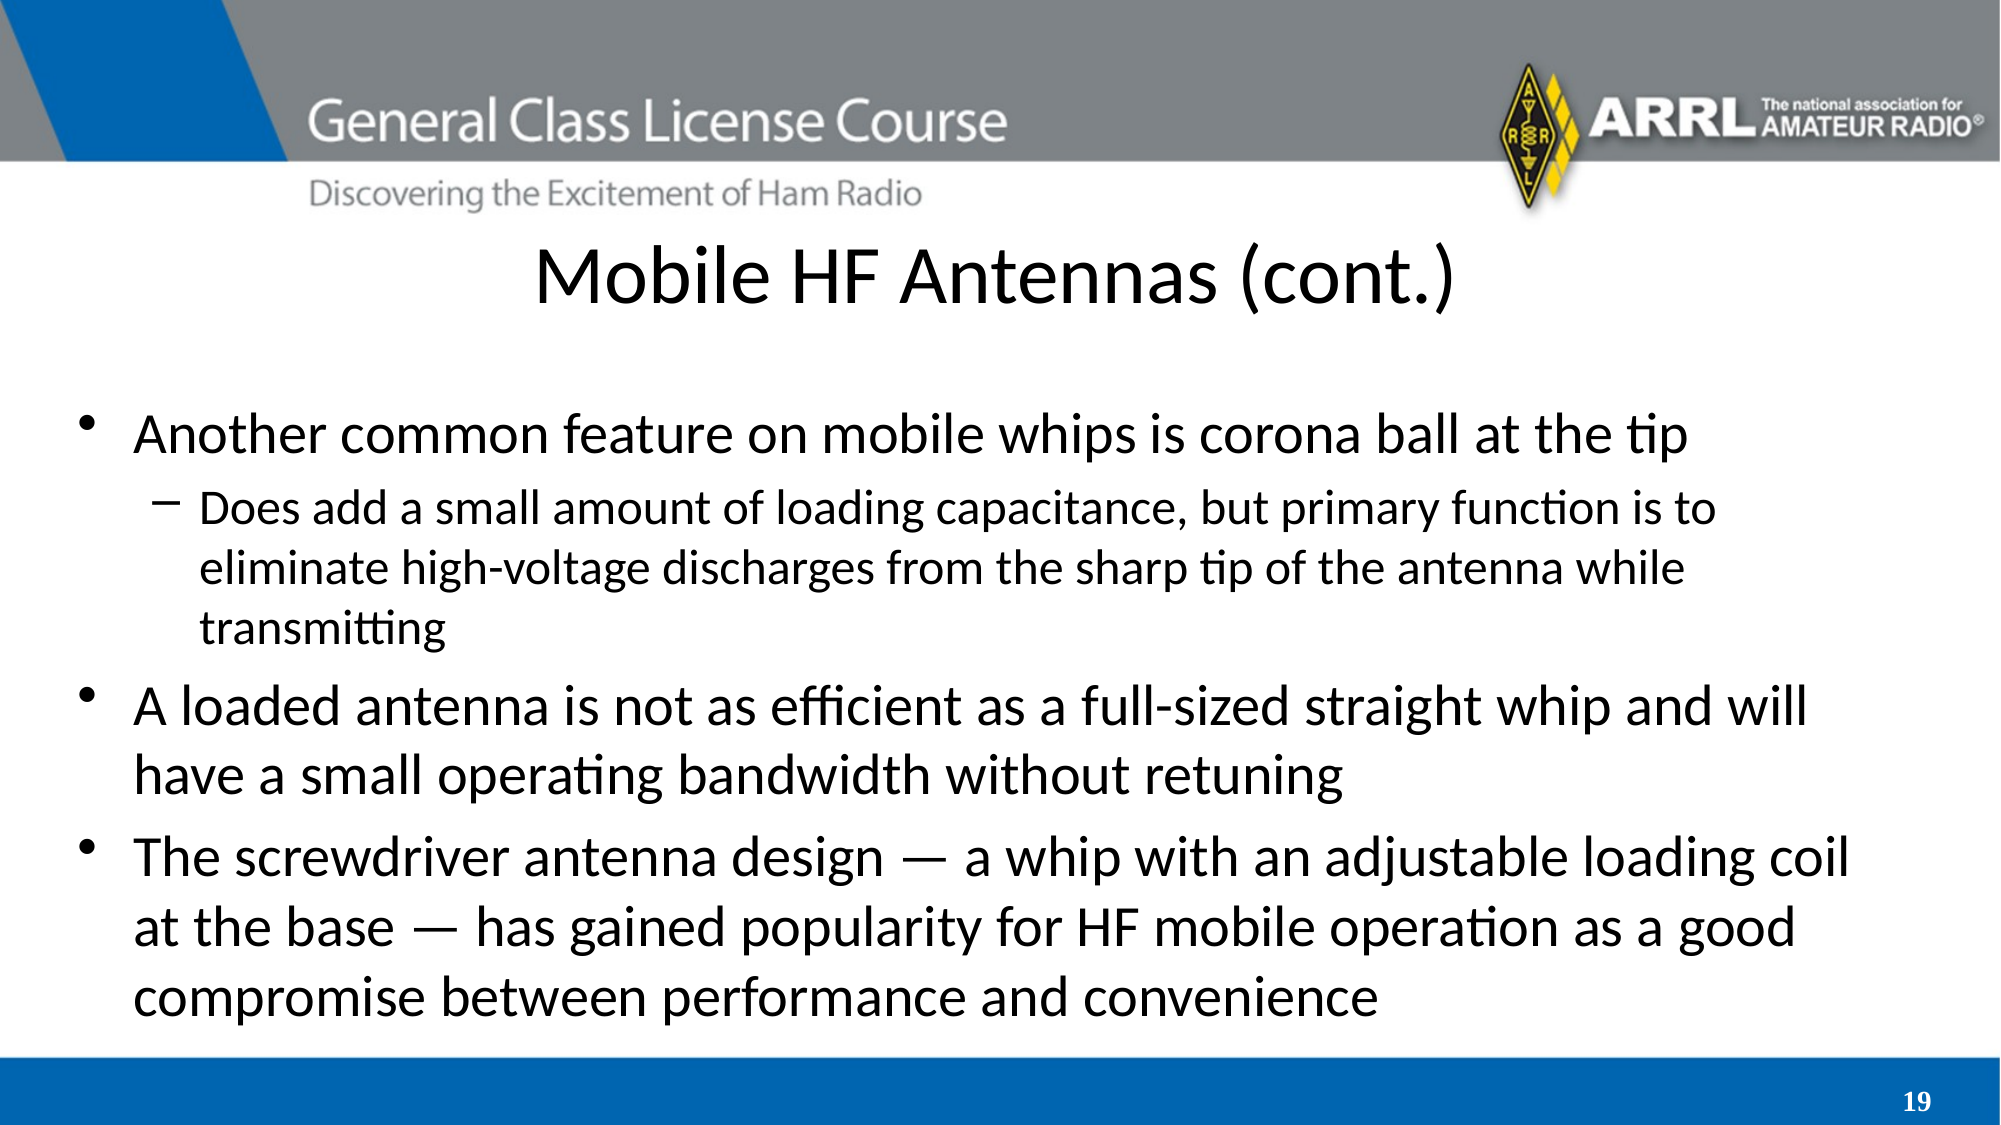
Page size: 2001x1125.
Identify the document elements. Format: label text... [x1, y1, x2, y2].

picture [0, 0, 2001, 1125]
title Mobile HF Antennas (cont.) [96, 212, 1897, 356]
list Another common feature on mobile whips is corona ball at the tip Does add a small amount of loading capacitance, but primary function is to eliminate high-voltage discharges from the sharp tip of the antenna while transmitting A loaded antenna is not as efficient as a full-sized straight whip and will have a small operating bandwidth without retuning The screwdriver antenna design — a whip with an adjustable loading coil at the base — has gained popularity for HF mobile operation as a good compromise between performance and convenience [62, 387, 1925, 1075]
